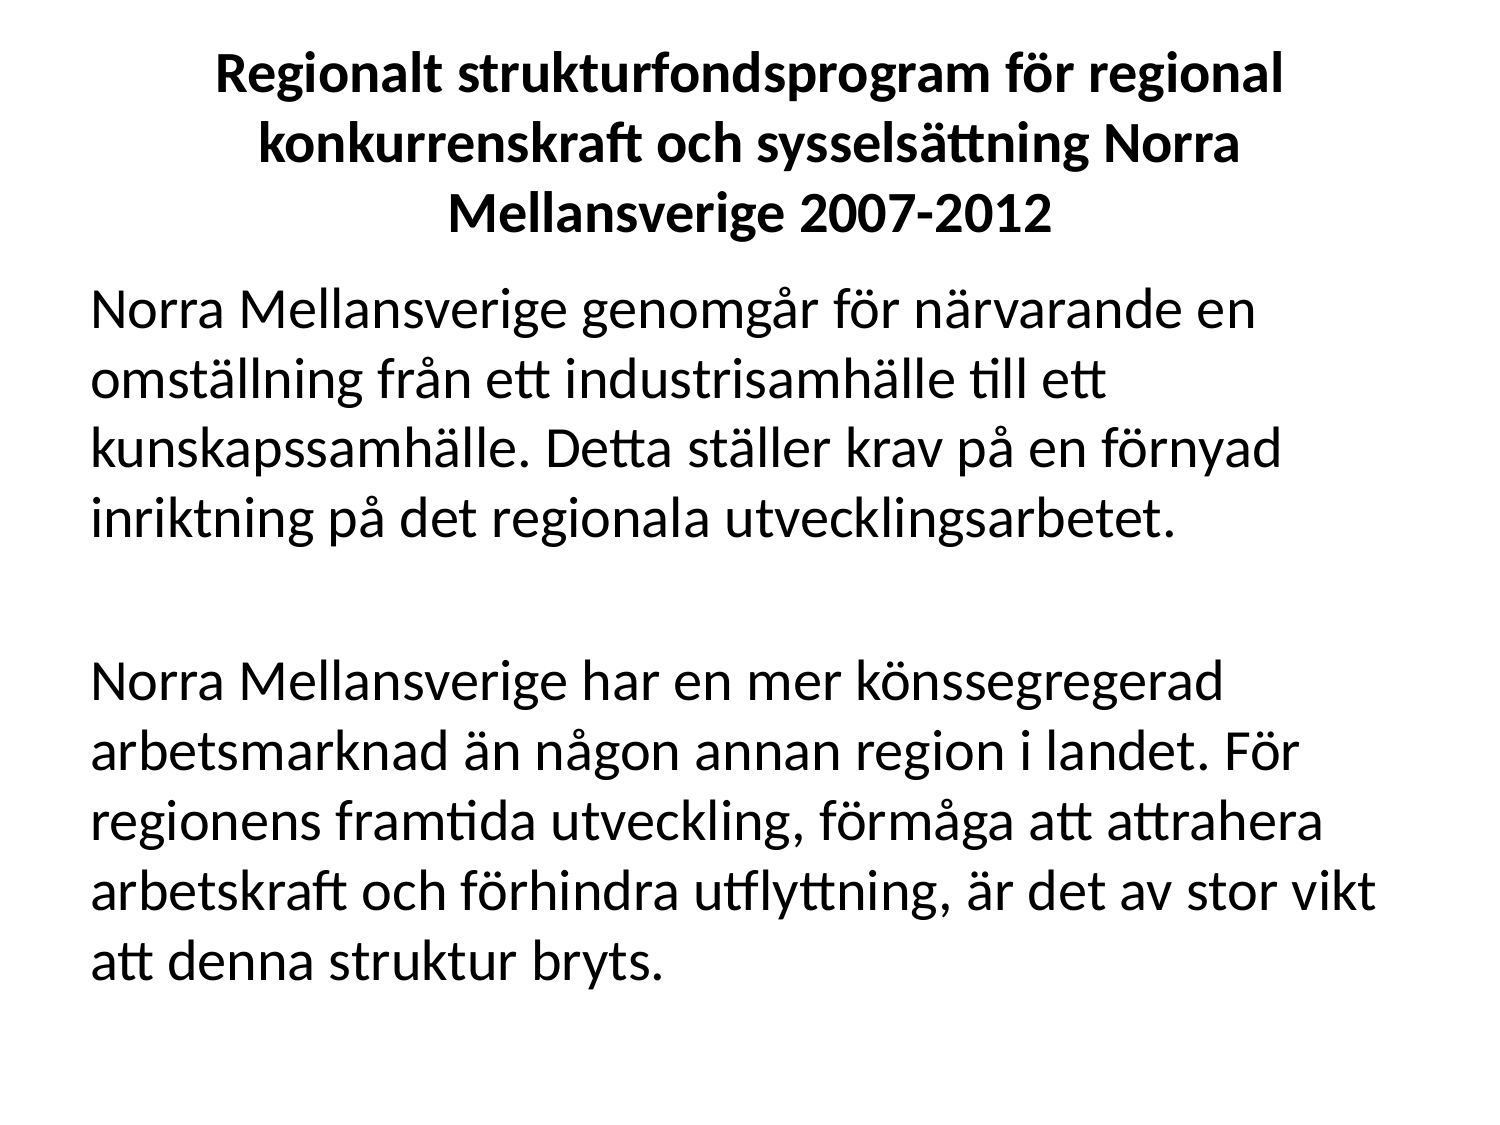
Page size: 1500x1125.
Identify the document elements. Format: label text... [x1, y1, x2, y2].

title Regionalt strukturfondsprogram för regional konkurrenskraft och sysselsättning Norra Mellansverige 2007-2012 [75, 45, 1425, 233]
list Norra Mellansverige genomgår för närvarande en omställning från ett industrisamhälle till ett kunskapssamhälle. Detta ställer krav på en förnyad inriktning på det regionala utvecklingsarbetet. Norra Mellansverige har en mer könssegregerad arbetsmarknad än någon annan region i landet. För regionens framtida utveckling, förmåga att attrahera arbetskraft och förhindra utflyttning, är det av stor vikt att denna struktur bryts. [75, 262, 1425, 1005]
